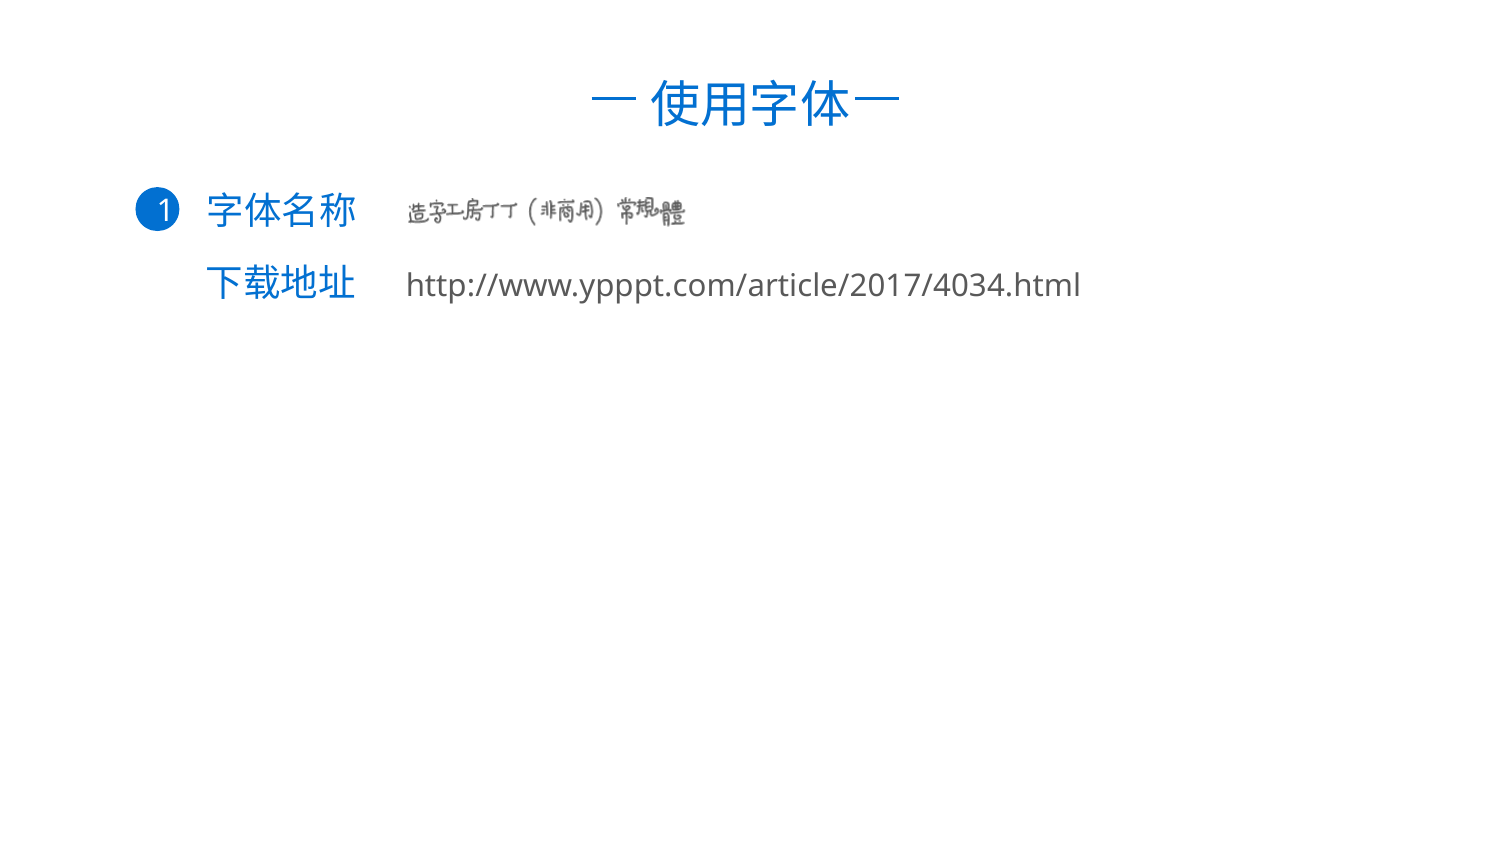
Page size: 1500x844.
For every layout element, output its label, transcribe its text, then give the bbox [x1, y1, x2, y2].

text_box 1 [134, 186, 181, 233]
text_box 字体名称 [192, 179, 384, 240]
text_box 下载地址 [191, 251, 372, 311]
picture [384, 179, 953, 261]
text_box 使用字体 [622, 52, 877, 140]
text_box http://www.ypppt.com/article/2017/4034.html [391, 257, 1168, 311]
